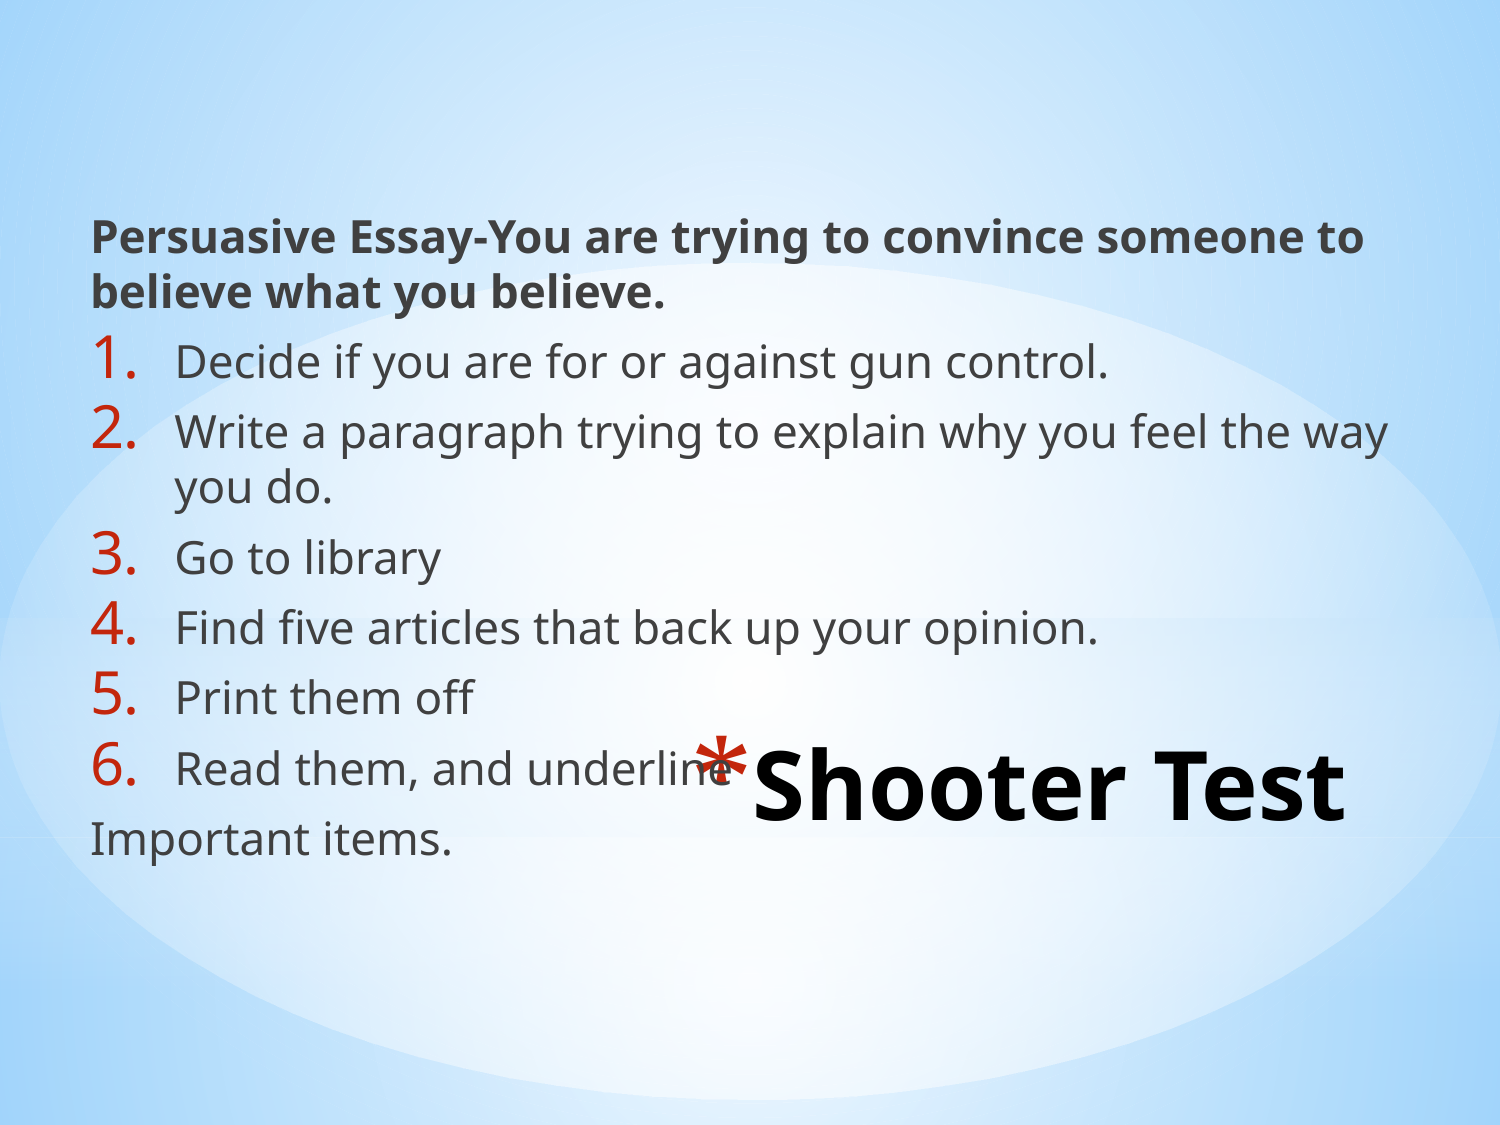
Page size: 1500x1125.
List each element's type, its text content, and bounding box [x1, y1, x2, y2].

list Persuasive Essay-You are trying to convince someone to believe what you believe. Decide if you are for or against gun control. Write a paragraph trying to explain why you feel the way you do. Go to library Find five articles that back up your opinion. Print them off Read them, and underline Important items. [75, 200, 1425, 1075]
